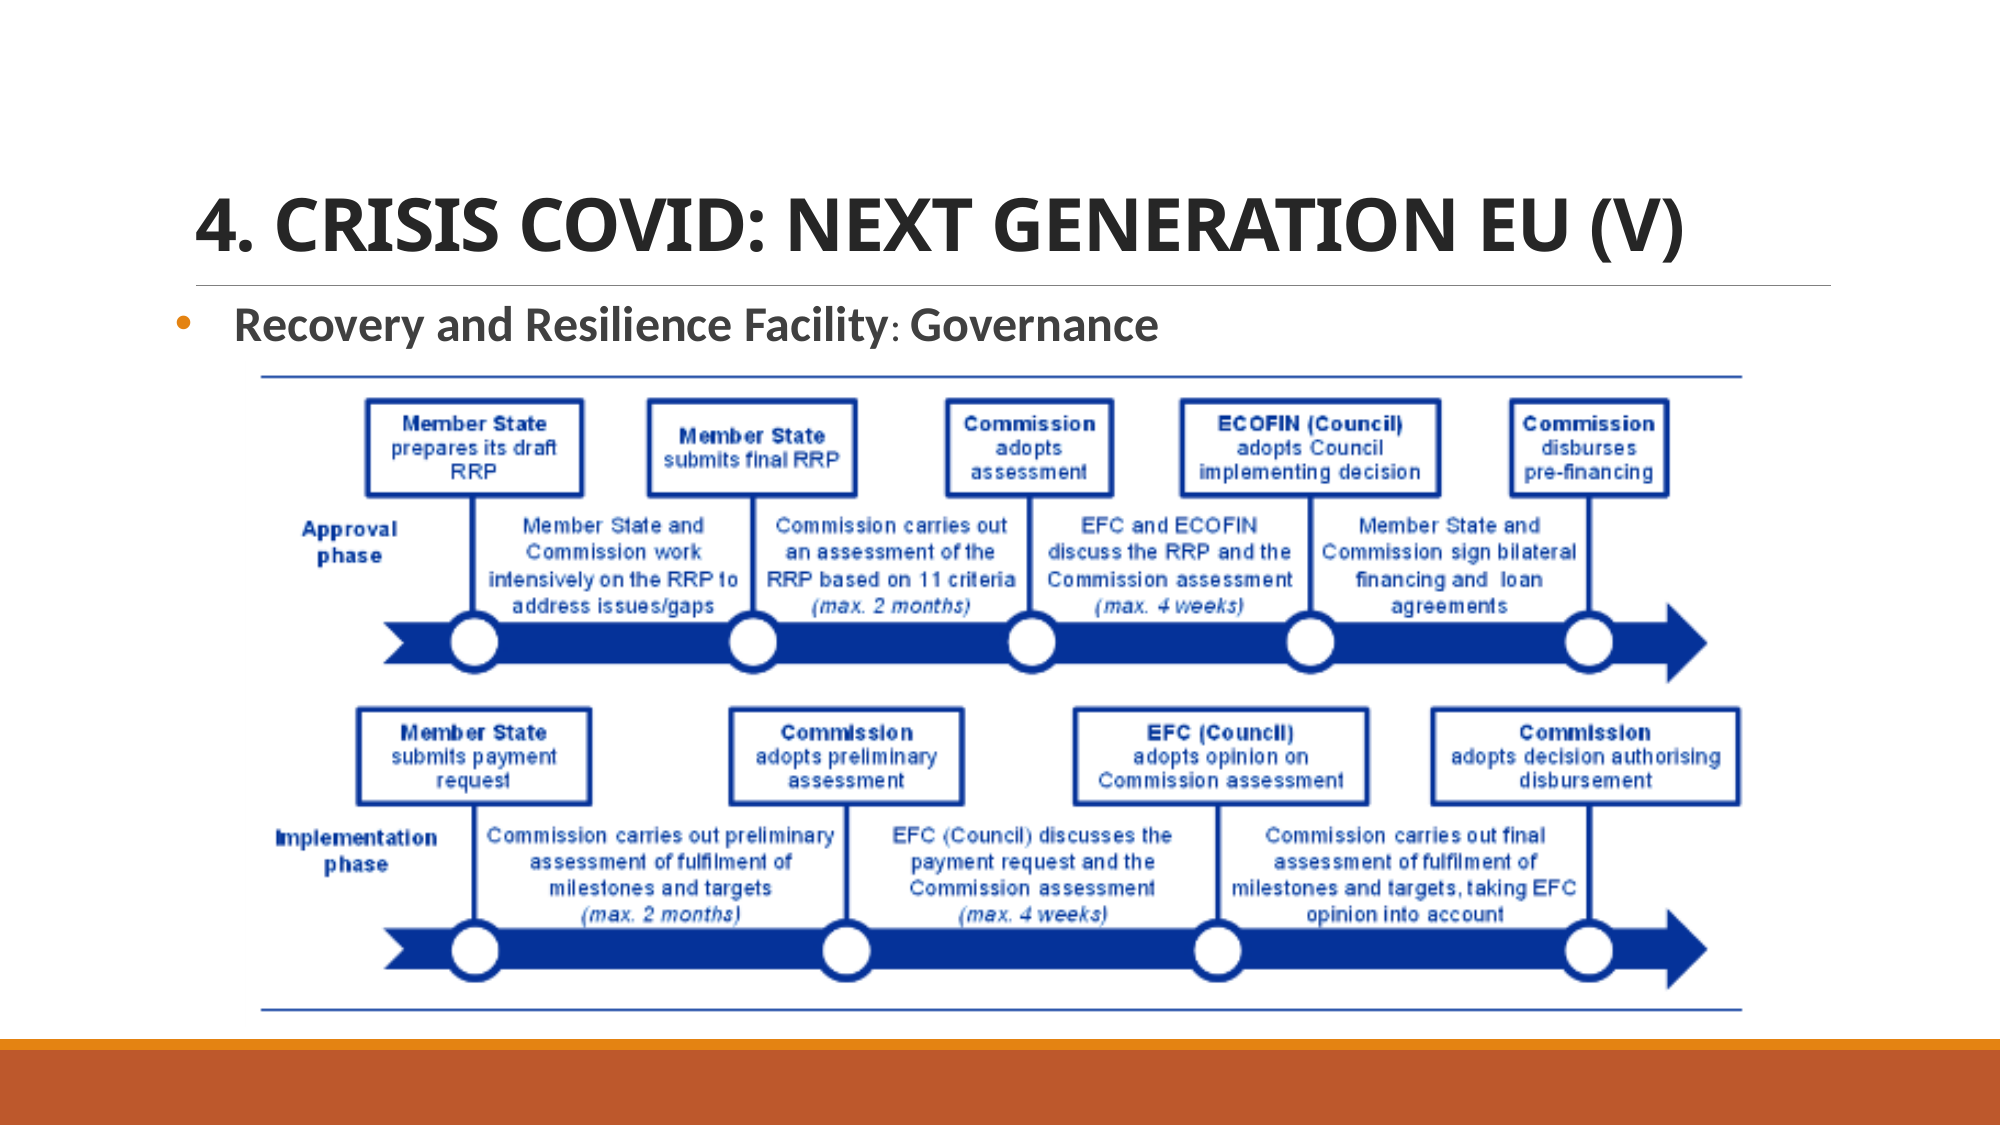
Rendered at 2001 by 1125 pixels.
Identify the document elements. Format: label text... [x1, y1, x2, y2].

text_box 4. CRISIS COVID: NEXT GENERATION EU (V) [180, 157, 1840, 274]
list Recovery and Resilience Facility: Governance [174, 290, 1825, 1106]
picture [243, 361, 1781, 1027]
